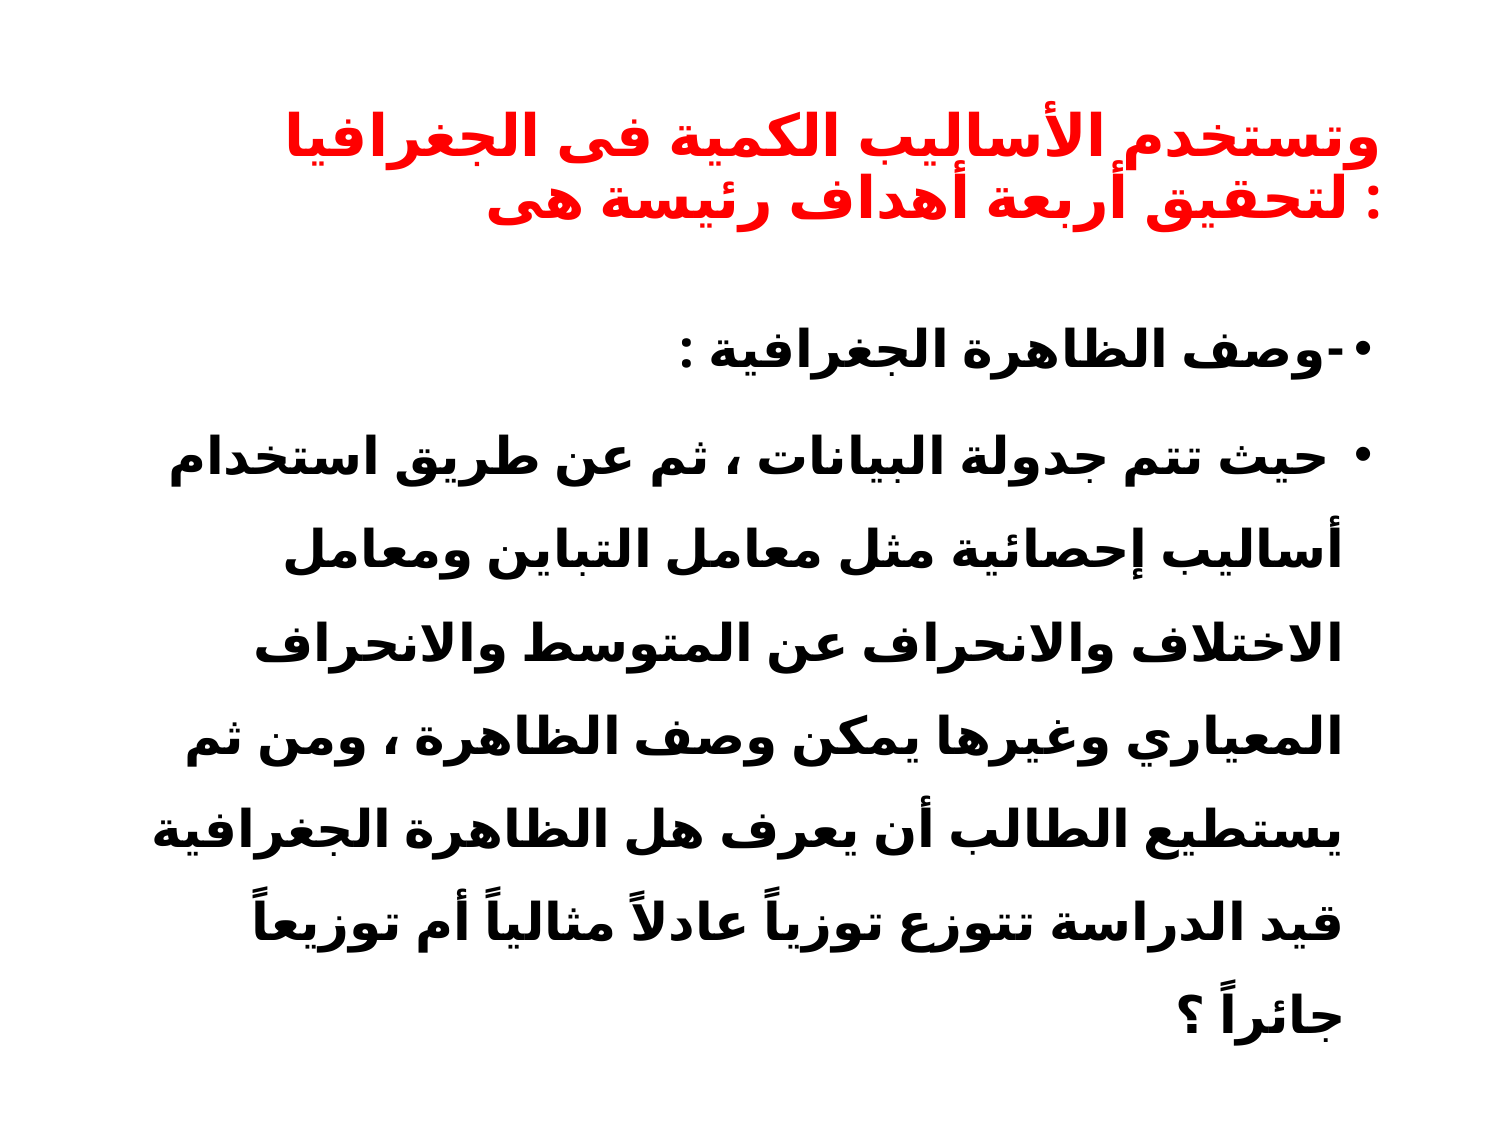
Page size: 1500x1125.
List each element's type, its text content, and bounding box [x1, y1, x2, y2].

title وتستخدم الأساليب الكمية فى الجغرافيا لتحقيق أربعة أهداف رئيسة هى : [103, 59, 1397, 278]
list - وصف الظاهرة الجغرافية : حيث تتم جدولة البيانات ، ثم عن طريق استخدام أساليب إحصائية مثل معامل التباين ومعامل الاختلاف والانحراف عن المتوسط والانحراف المعياري وغيرها يمكن وصف الظاهرة ، ومن ثم يستطيع الطالب أن يعرف هل الظاهرة الجغرافية قيد الدراسة تتوزع توزياً عادلاً مثالياً أم توزيعاً جائراً ؟ [114, 277, 1386, 1063]
